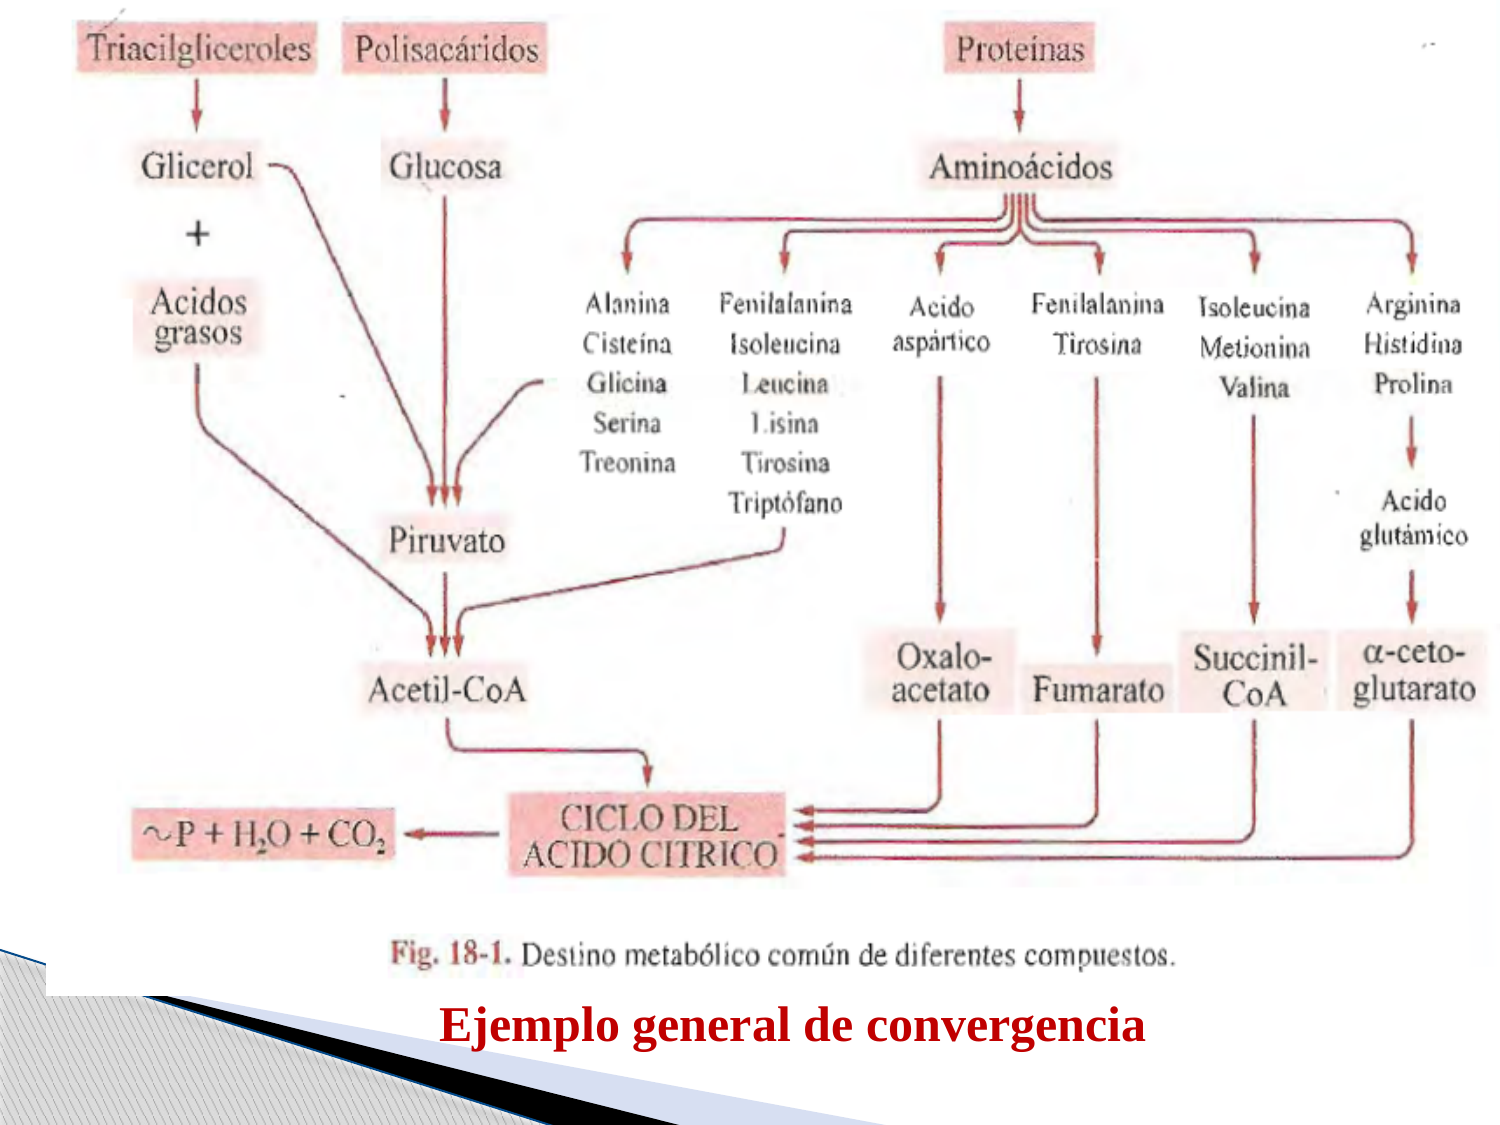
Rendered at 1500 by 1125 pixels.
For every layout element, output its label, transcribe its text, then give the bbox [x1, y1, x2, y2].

picture [46, 0, 1500, 997]
text_box Ejemplo general de convergencia [424, 1008, 1163, 1060]
